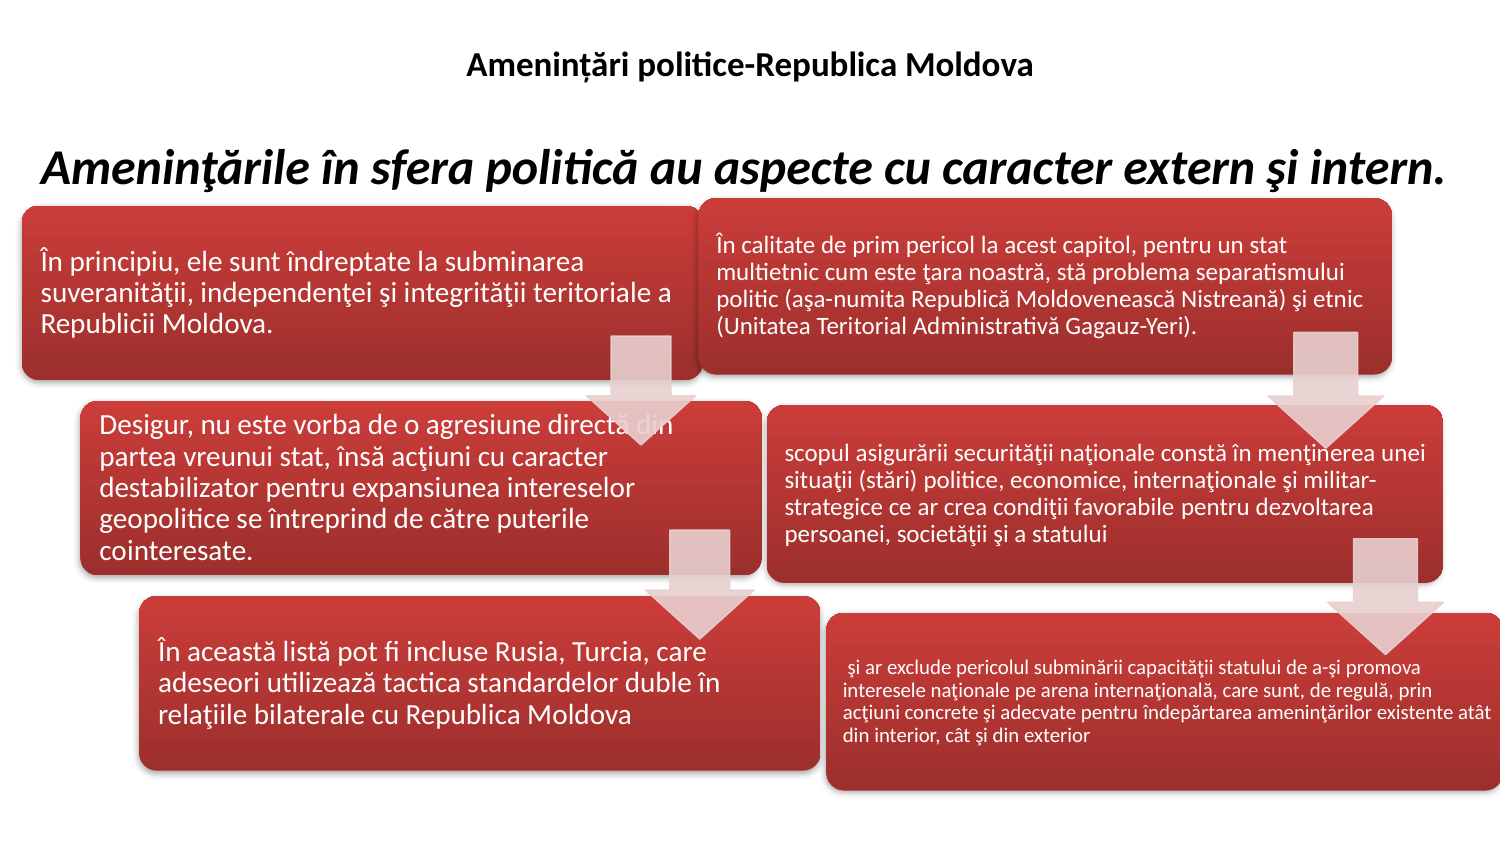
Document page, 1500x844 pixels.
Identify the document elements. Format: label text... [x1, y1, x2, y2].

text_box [29, 208, 697, 768]
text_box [702, 197, 1500, 791]
list Ameninţările în sfera politică au aspecte cu caracter extern şi intern. [17, 371, 1471, 812]
list Ameninţările în sfera politică au aspecte cu caracter extern şi intern. [17, 126, 1471, 220]
title Amenințări politice-Republica Moldova [75, 33, 1425, 92]
